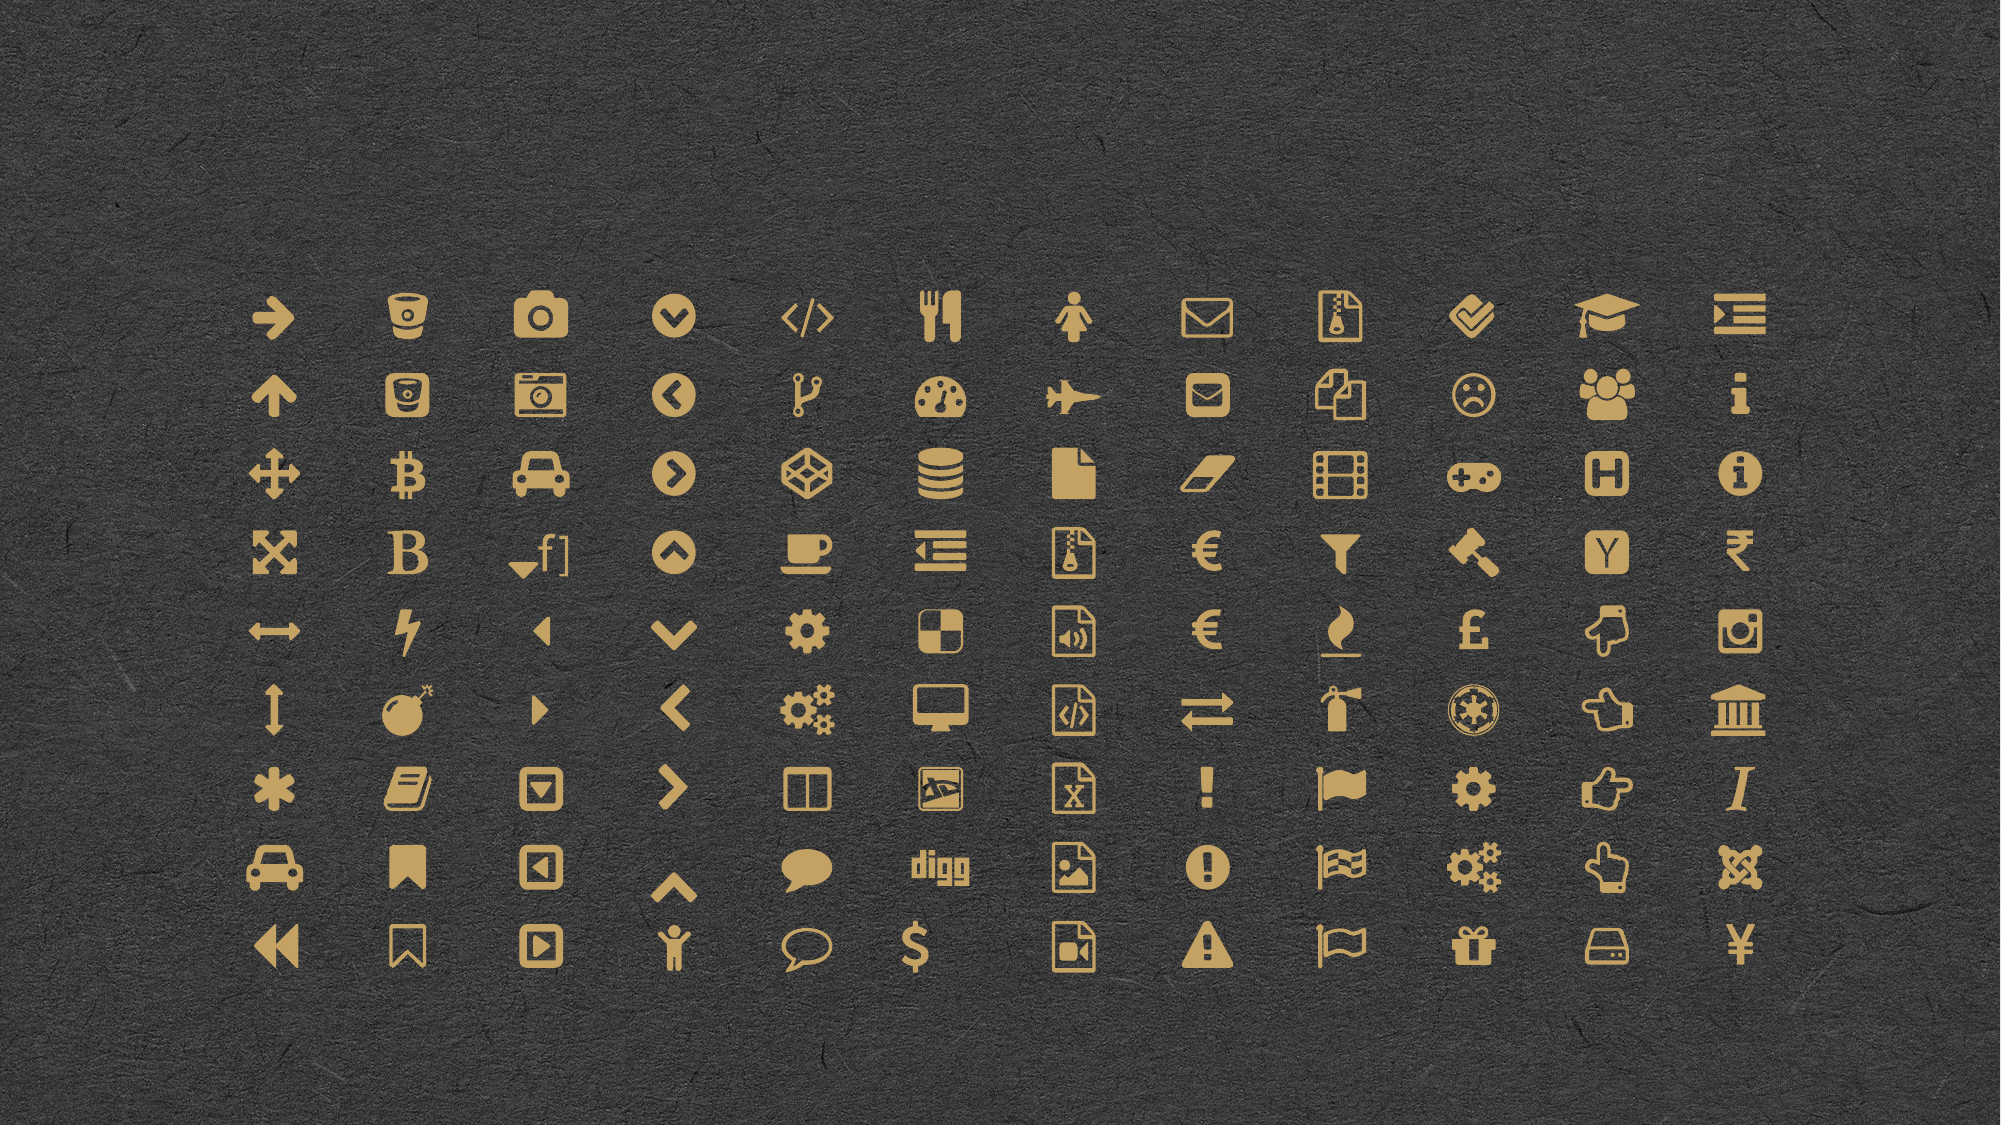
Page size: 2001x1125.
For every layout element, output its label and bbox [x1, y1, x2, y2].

text_box [816, 303, 834, 333]
text_box [1731, 387, 1750, 414]
text_box [1192, 530, 1223, 571]
text_box [1718, 451, 1763, 496]
text_box [1181, 711, 1233, 732]
text_box [514, 373, 567, 418]
text_box [1185, 844, 1230, 890]
text_box [1447, 841, 1502, 893]
text_box [559, 535, 569, 577]
text_box [937, 857, 953, 886]
text_box [252, 530, 297, 575]
text_box [918, 766, 964, 811]
text_box [1320, 534, 1361, 575]
text_box [1315, 368, 1367, 421]
text_box [387, 530, 429, 575]
text_box [928, 857, 936, 879]
text_box [650, 872, 698, 903]
picture [0, 0, 2001, 1125]
text_box [248, 447, 300, 500]
text_box [385, 373, 430, 418]
text_box [383, 766, 432, 811]
text_box [248, 622, 300, 641]
text_box [785, 609, 830, 654]
text_box [246, 844, 304, 891]
text_box [252, 295, 295, 340]
text_box [914, 563, 967, 571]
text_box [1051, 527, 1096, 579]
text_box [1447, 684, 1500, 736]
text_box [1328, 605, 1354, 650]
text_box [1714, 293, 1766, 302]
text_box [918, 464, 964, 477]
text_box [1318, 290, 1363, 343]
text_box [1181, 920, 1233, 968]
text_box [1447, 462, 1502, 493]
text_box [1714, 305, 1725, 324]
text_box [1051, 605, 1096, 657]
text_box [800, 297, 815, 338]
text_box [787, 534, 833, 564]
text_box [1714, 326, 1766, 335]
text_box [781, 303, 799, 333]
text_box [1579, 368, 1636, 421]
text_box [389, 844, 427, 889]
text_box [513, 290, 569, 338]
text_box [932, 541, 967, 549]
text_box [783, 766, 832, 811]
text_box [253, 924, 299, 968]
text_box [1584, 927, 1629, 965]
text_box [1734, 372, 1747, 382]
text_box [1185, 373, 1230, 418]
text_box [1714, 702, 1763, 729]
text_box [1448, 528, 1500, 578]
text_box [651, 451, 696, 496]
text_box [1459, 609, 1489, 650]
text_box [781, 927, 833, 973]
text_box [780, 566, 832, 575]
text_box [1046, 380, 1102, 414]
text_box [1733, 316, 1766, 324]
text_box [650, 620, 698, 651]
text_box [1726, 924, 1756, 965]
text_box [1452, 373, 1496, 418]
text_box [942, 290, 961, 343]
text_box [519, 844, 564, 890]
text_box [1312, 451, 1368, 500]
text_box [1192, 609, 1223, 650]
text_box [531, 695, 548, 725]
text_box [1711, 684, 1766, 701]
text_box [1584, 530, 1629, 575]
text_box [1316, 924, 1367, 968]
text_box [389, 924, 427, 968]
text_box [1584, 841, 1629, 893]
text_box [1574, 293, 1641, 338]
text_box [1320, 653, 1362, 657]
text_box [918, 609, 964, 654]
text_box [1711, 730, 1766, 736]
text_box [901, 920, 929, 973]
text_box [914, 530, 967, 538]
text_box [781, 849, 833, 893]
text_box [932, 552, 967, 561]
text_box [1320, 685, 1362, 732]
text_box [912, 684, 969, 732]
text_box [954, 857, 970, 886]
text_box [651, 530, 696, 575]
text_box [254, 766, 295, 811]
text_box [508, 562, 539, 579]
text_box [1051, 762, 1096, 814]
text_box [1051, 684, 1096, 736]
text_box [1584, 451, 1629, 496]
text_box [512, 451, 570, 497]
text_box [1201, 796, 1213, 808]
text_box [651, 293, 696, 338]
text_box [1449, 294, 1495, 339]
text_box [1316, 844, 1367, 890]
text_box [1181, 692, 1233, 713]
text_box [1051, 841, 1096, 893]
text_box [915, 541, 926, 561]
text_box [1718, 609, 1763, 654]
text_box [538, 533, 556, 572]
text_box [651, 373, 696, 418]
text_box [780, 684, 835, 736]
text_box [519, 924, 564, 968]
text_box [1726, 766, 1756, 811]
text_box [658, 763, 688, 810]
text_box [532, 617, 551, 646]
text_box [1181, 297, 1233, 338]
text_box [1316, 766, 1367, 811]
text_box [918, 447, 964, 466]
text_box [1051, 920, 1096, 973]
text_box [1055, 291, 1093, 343]
text_box [1733, 305, 1766, 312]
text_box [387, 292, 429, 327]
text_box [1051, 447, 1096, 500]
text_box [657, 924, 692, 971]
text_box [660, 684, 690, 732]
text_box [911, 849, 927, 879]
text_box [793, 373, 822, 418]
text_box [382, 684, 434, 736]
text_box [1452, 926, 1496, 965]
text_box [519, 766, 564, 811]
text_box [1581, 766, 1633, 811]
text_box [920, 290, 939, 343]
text_box [928, 849, 936, 856]
text_box [390, 451, 426, 500]
text_box [918, 487, 964, 500]
text_box [394, 609, 421, 657]
text_box [392, 325, 424, 340]
text_box [914, 376, 967, 417]
text_box [1200, 766, 1214, 793]
text_box [1581, 687, 1633, 732]
text_box [1726, 530, 1753, 571]
text_box [1179, 455, 1236, 493]
text_box [918, 475, 964, 489]
text_box [1452, 766, 1496, 811]
text_box [1584, 605, 1629, 657]
text_box [781, 447, 833, 500]
text_box [251, 374, 297, 417]
text_box [1718, 844, 1763, 890]
text_box [265, 684, 284, 736]
